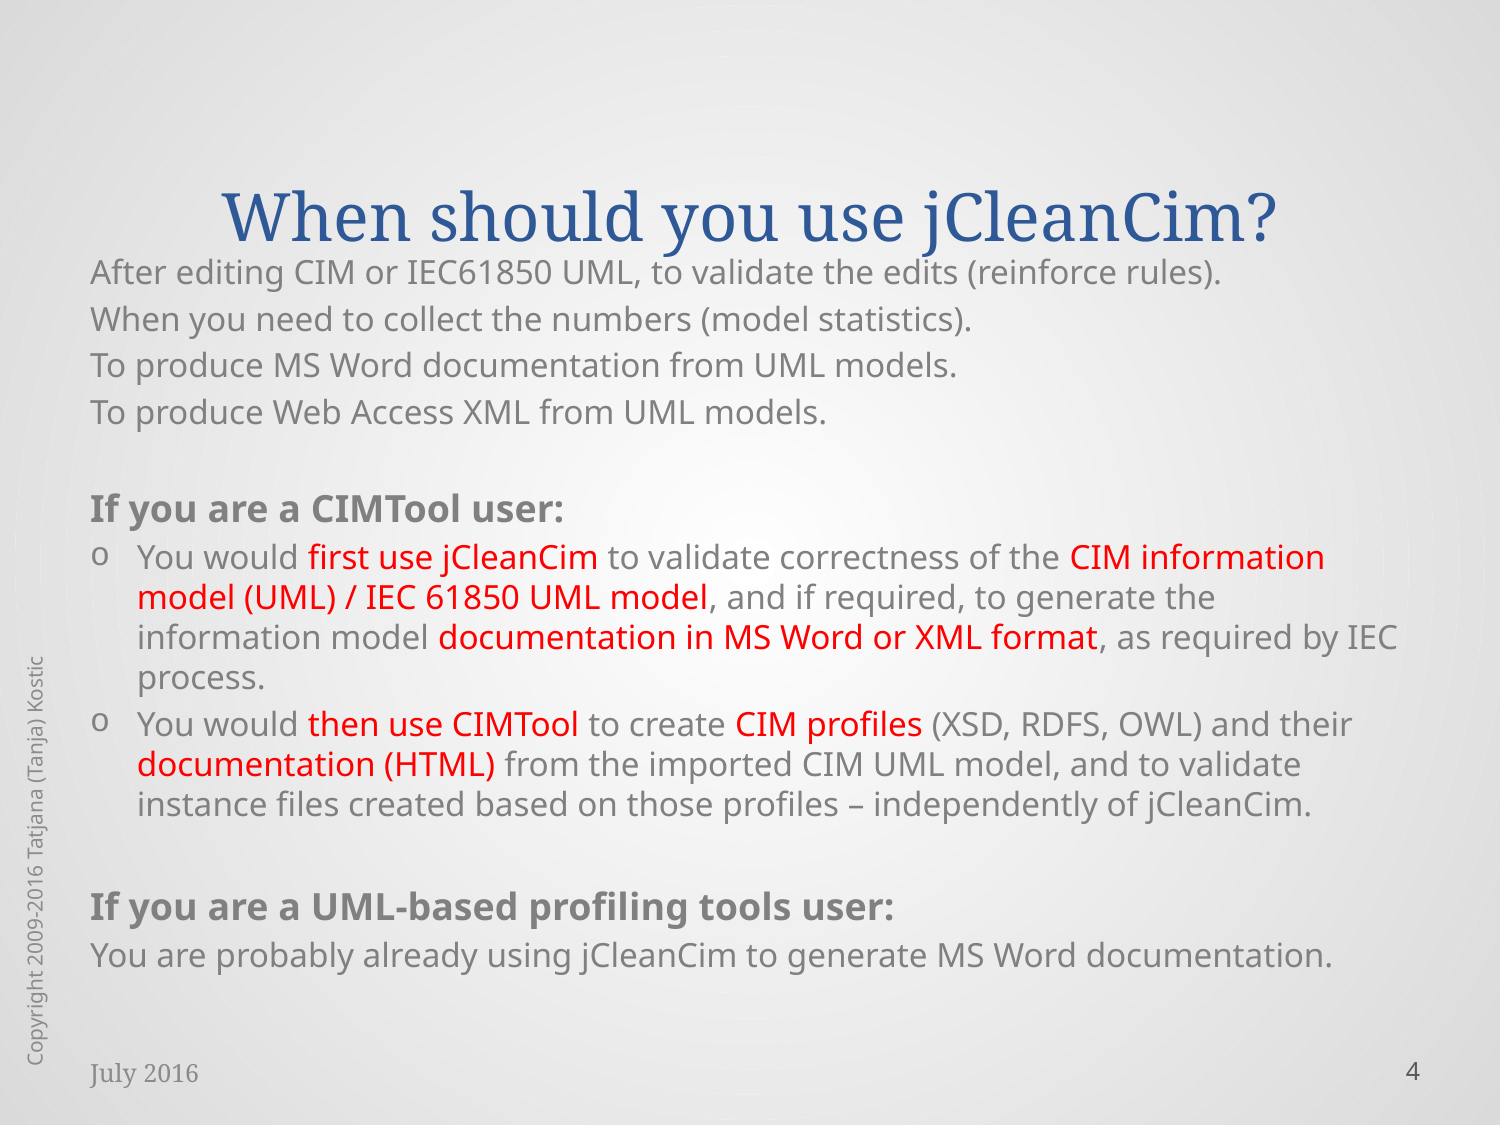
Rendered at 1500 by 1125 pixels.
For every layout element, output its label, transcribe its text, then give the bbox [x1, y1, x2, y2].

footer Copyright 2009-2016 Tatjana (Tanja) Kostic [18, 621, 54, 1101]
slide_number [75, 1042, 313, 1103]
title When should you use jCleanCim? [75, 0, 1425, 243]
slide_number 4 [1401, 1042, 1494, 1103]
list After editing CIM or IEC61850 UML, to validate the edits (reinforce rules). When you need to collect the numbers (model statistics). To produce MS Word documentation from UML models. To produce Web Access XML from UML models. If you are a CIMTool user: You would first use jCleanCim to validate correctness of the CIM information model (UML) / IEC 61850 UML model, and if required, to generate the information model documentation in MS Word or XML format, as required by IEC process. You would then use CIMTool to create CIM profiles (XSD, RDFS, OWL) and their documentation (HTML) from the imported CIM UML model, and to validate instance files created based on those profiles – independently of jCleanCim. If you are a UML-based profiling tools user: You are probably already using jCleanCim to generate MS Word documentation. [75, 243, 1425, 986]
